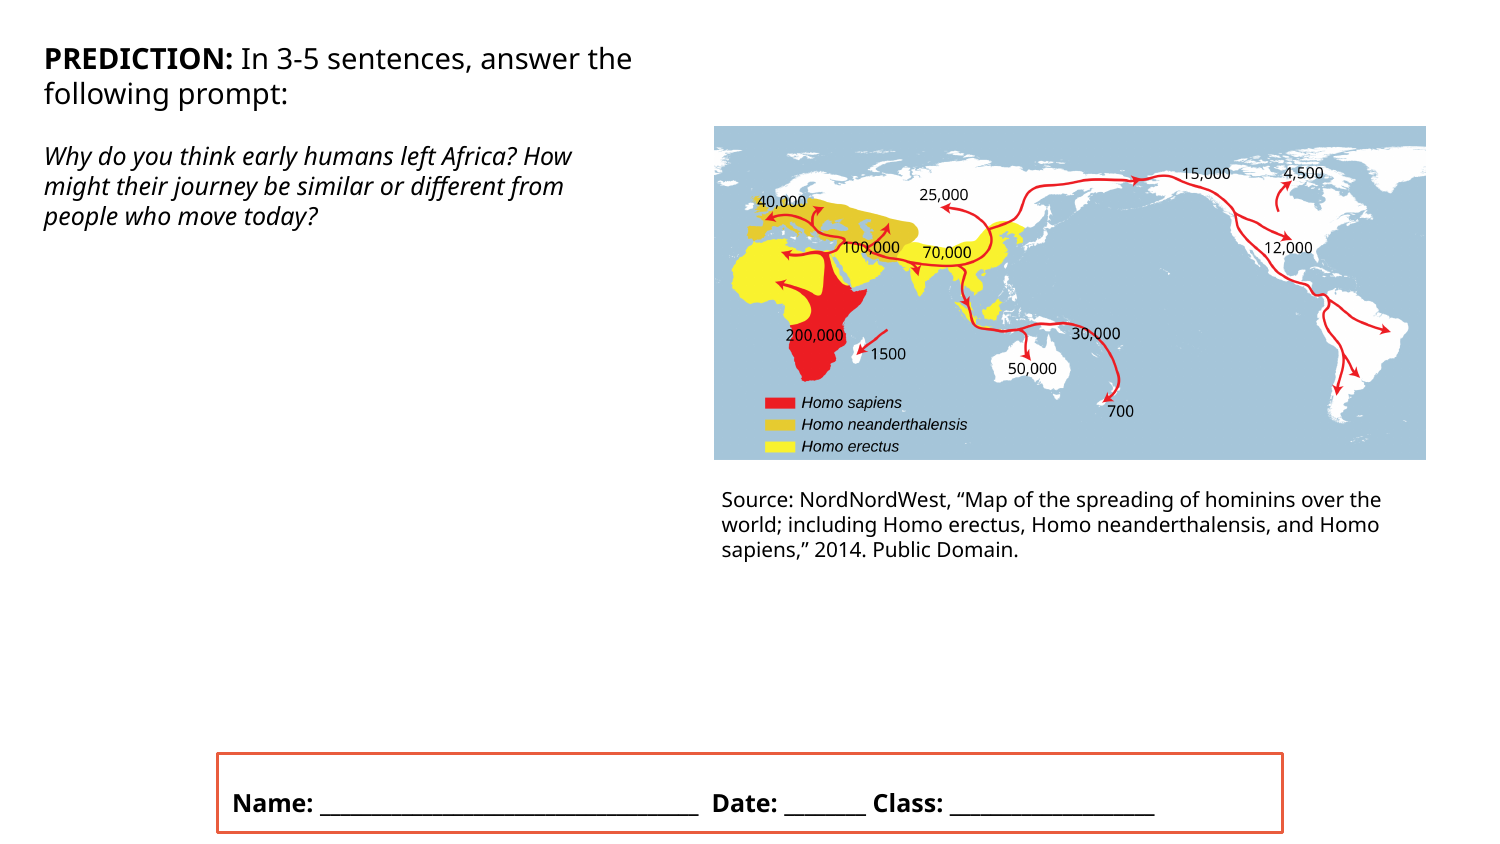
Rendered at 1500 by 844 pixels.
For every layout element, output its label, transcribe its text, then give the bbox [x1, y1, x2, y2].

picture [714, 126, 1427, 460]
text_box Source: NordNordWest, “Map of the spreading of hominins over the world; including Homo erectus, Homo neanderthalensis, and Homo sapiens,” 2014. Public Domain. [706, 471, 1426, 602]
text_box Name: _____________________________________ Date: ________ Class: ____________________ [217, 753, 1283, 833]
list PREDICTION: In 3-5 sentences, answer the following prompt: Why do you think early humans left Africa? How might their journey be similar or different from people who move today? [32, 34, 645, 734]
